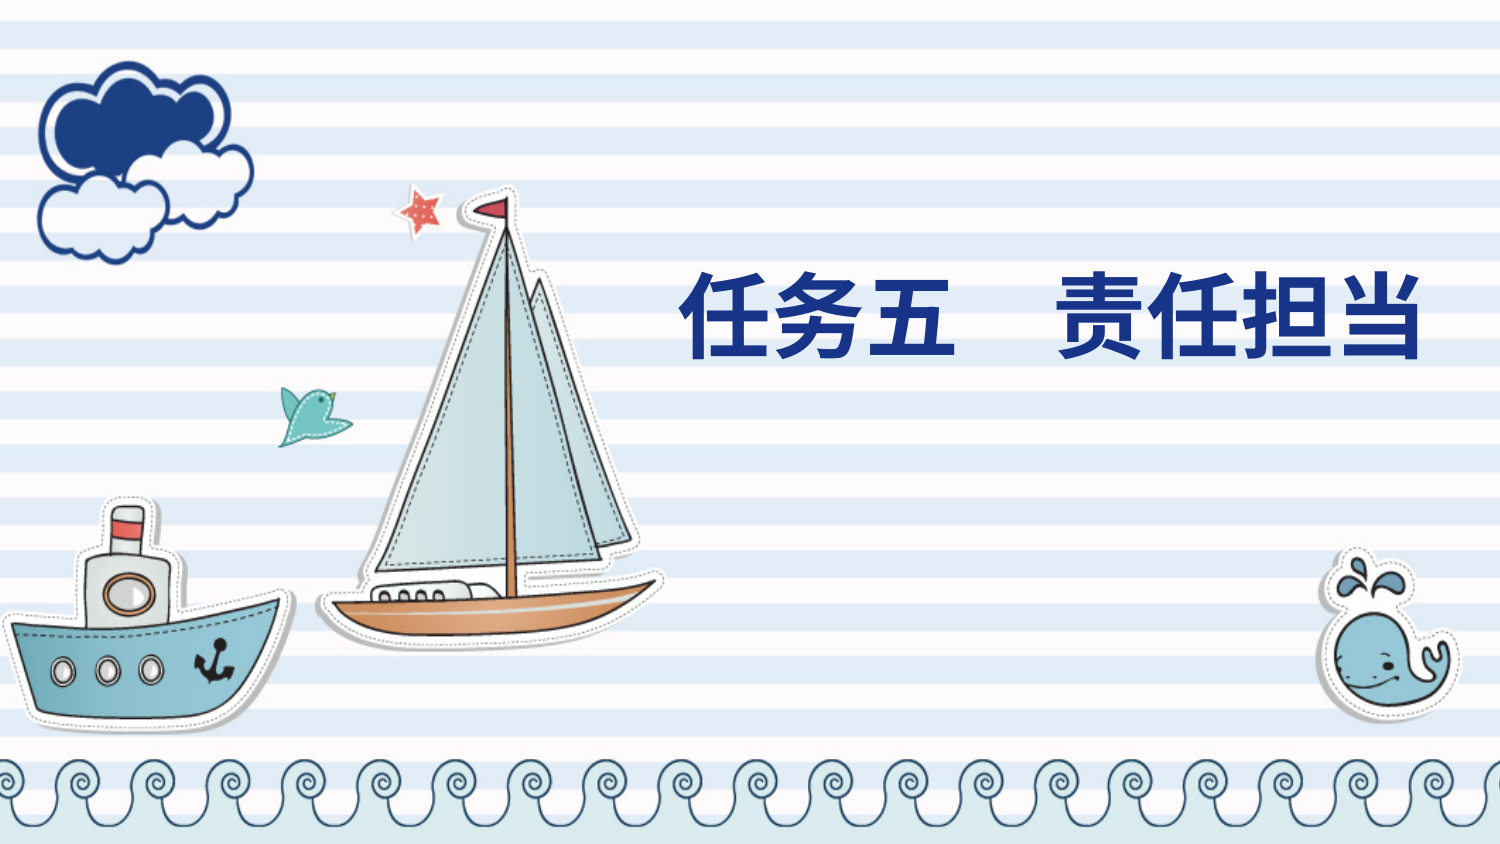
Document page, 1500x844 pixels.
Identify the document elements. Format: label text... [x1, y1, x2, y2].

picture [0, 0, 1500, 844]
text_box 任务五 责任担当 [662, 249, 1443, 378]
